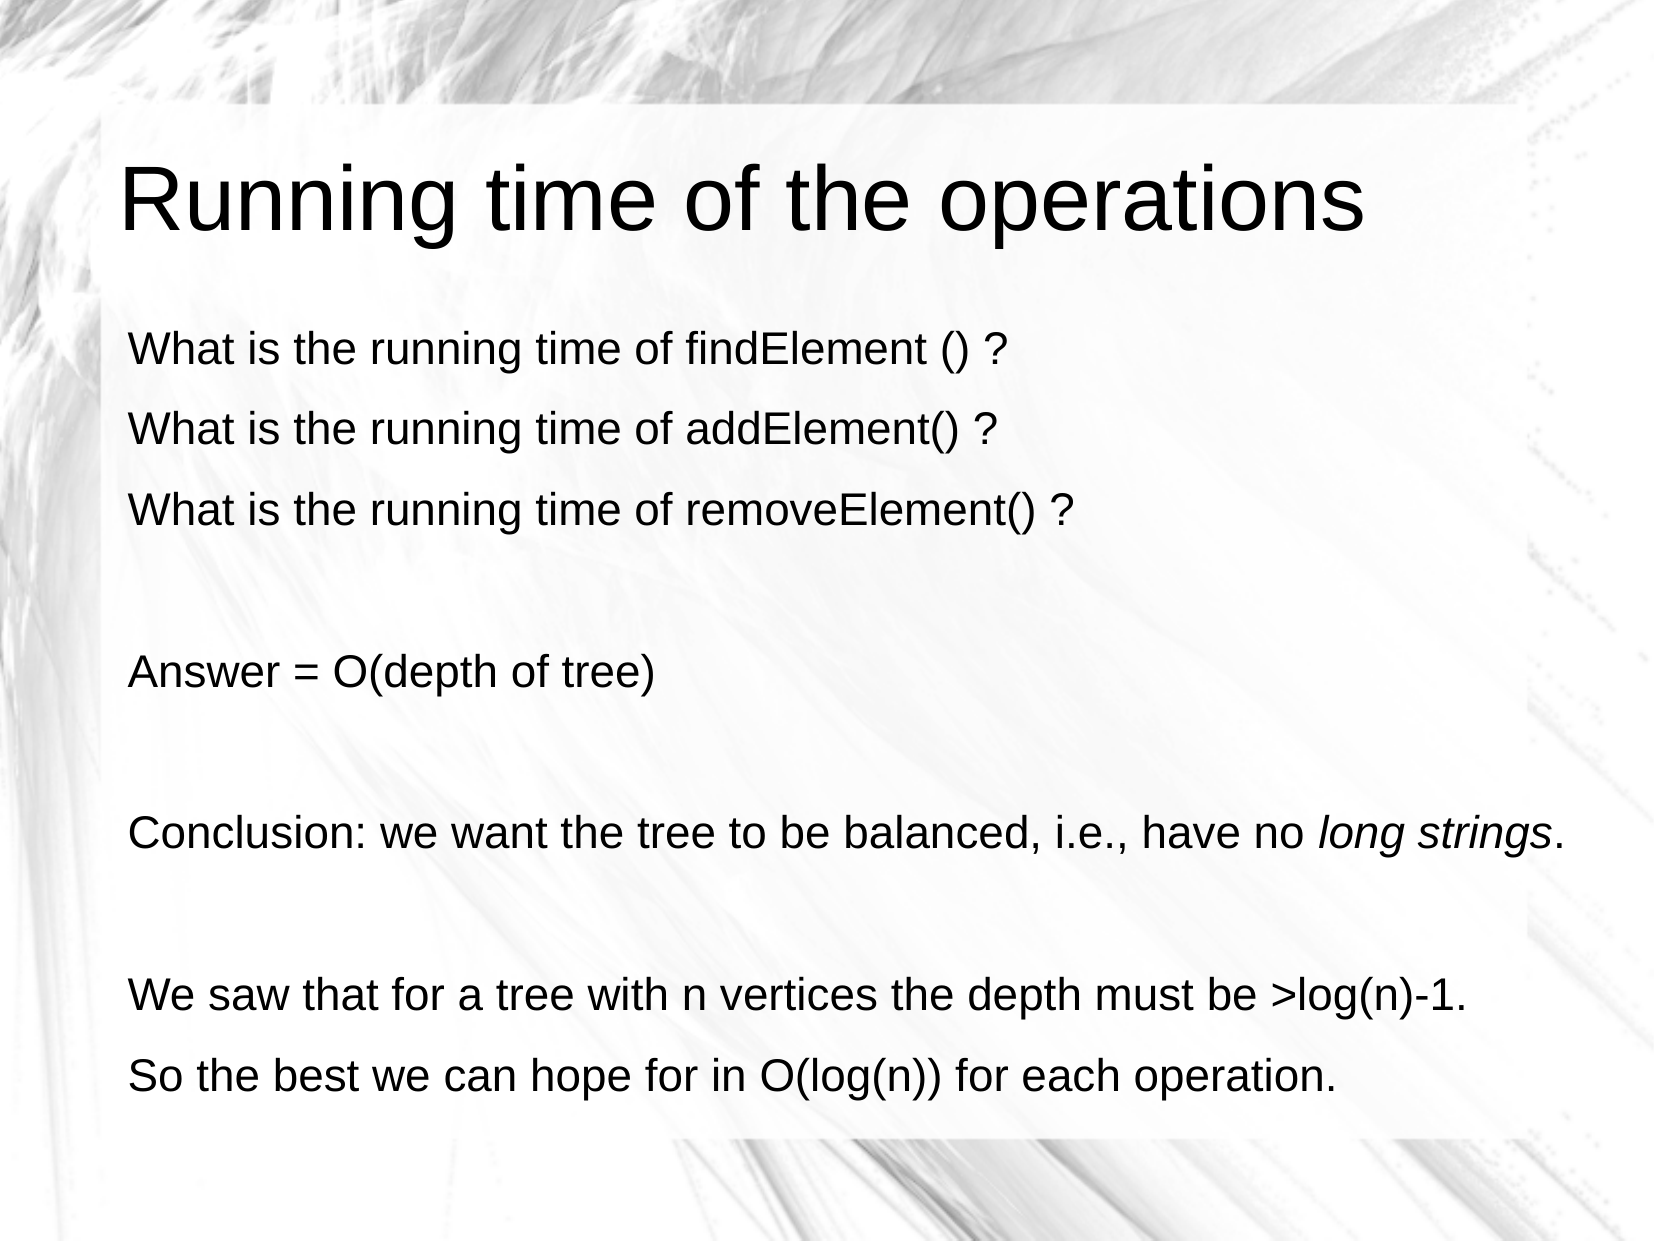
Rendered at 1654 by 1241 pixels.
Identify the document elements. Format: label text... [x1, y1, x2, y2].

list What is the running time of findElement () ? What is the running time of addElement() ? What is the running time of removeElement() ? Answer = O(depth of tree) Conclusion: we want the tree to be balanced, i.e., have no long strings. We saw that for a tree with n vertices the depth must be >log(n)-1. So the best we can hope for in O(log(n)) for each operation. [118, 319, 1571, 1109]
picture [0, 0, 1654, 1241]
title Running time of the operations [118, 93, 1506, 299]
